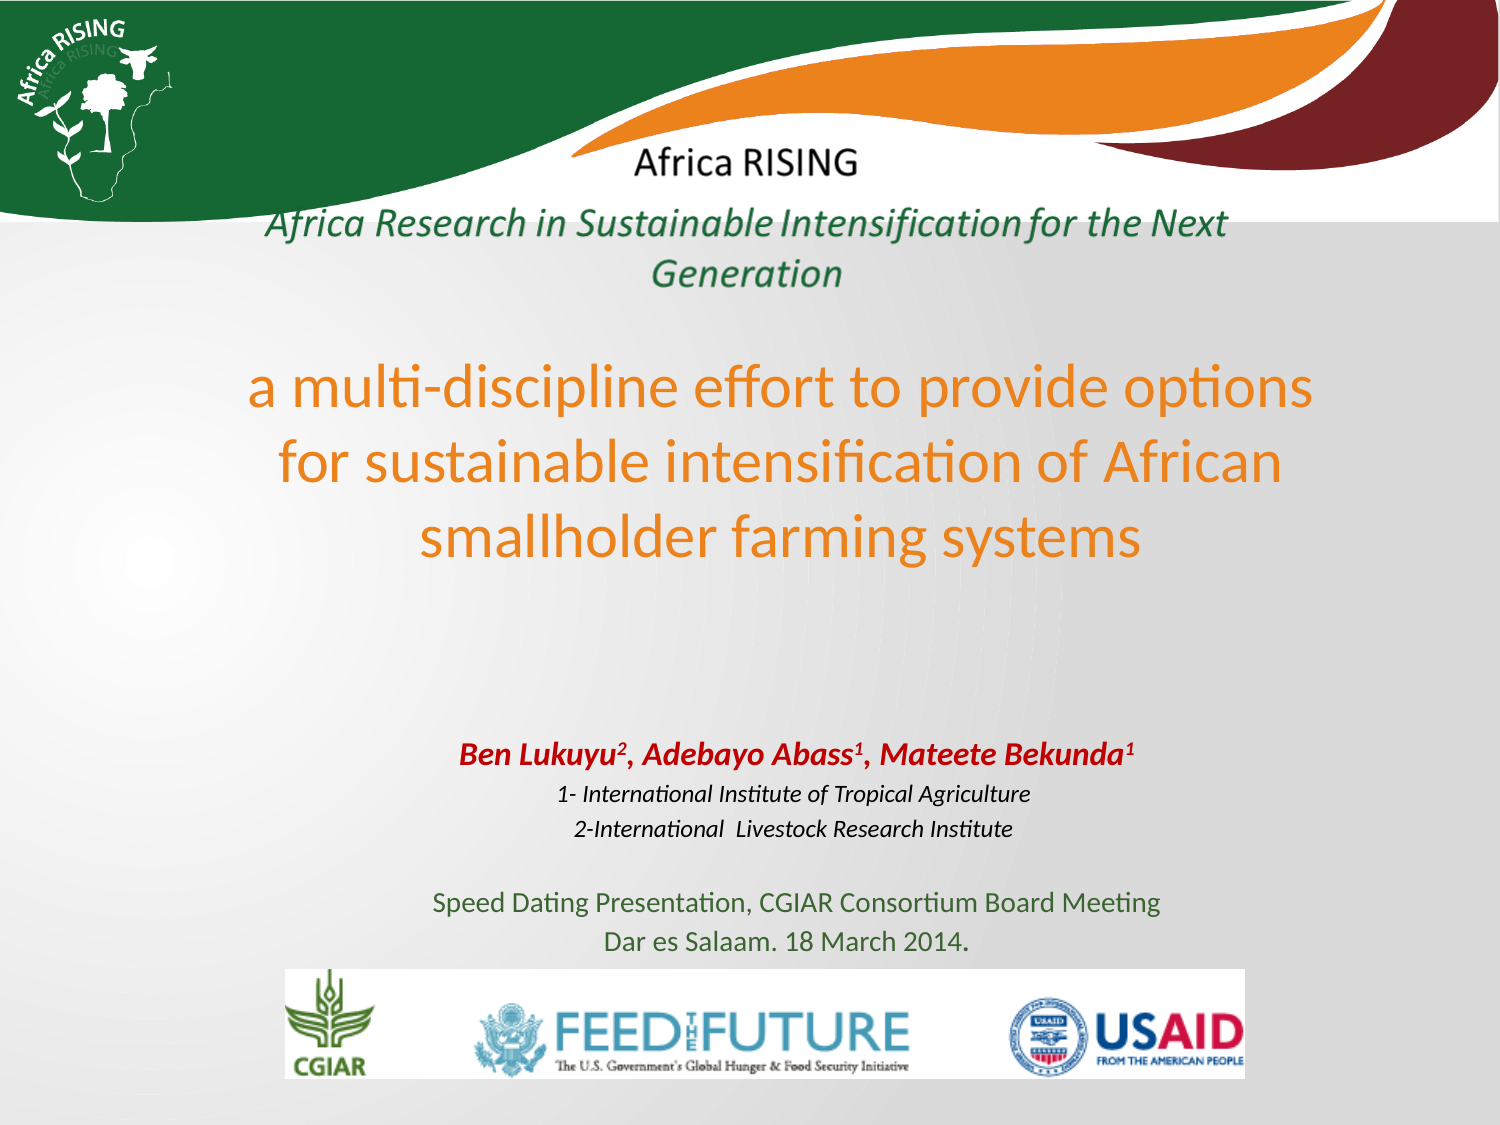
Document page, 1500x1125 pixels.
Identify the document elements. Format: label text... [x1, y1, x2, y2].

list a multi-discipline effort to provide options for sustainable intensification of African smallholder farming systems [187, 337, 1357, 525]
picture [0, 0, 1499, 323]
list Ben Lukuyu2, Adebayo Abass1, Mateete Bekunda1 1- International Institute of Tropical Agriculture 2-International Livestock Research Institute Speed Dating Presentation, CGIAR Consortium Board Meeting Dar es Salaam. 18 March 2014. [225, 725, 1350, 925]
picture [285, 969, 1245, 1079]
